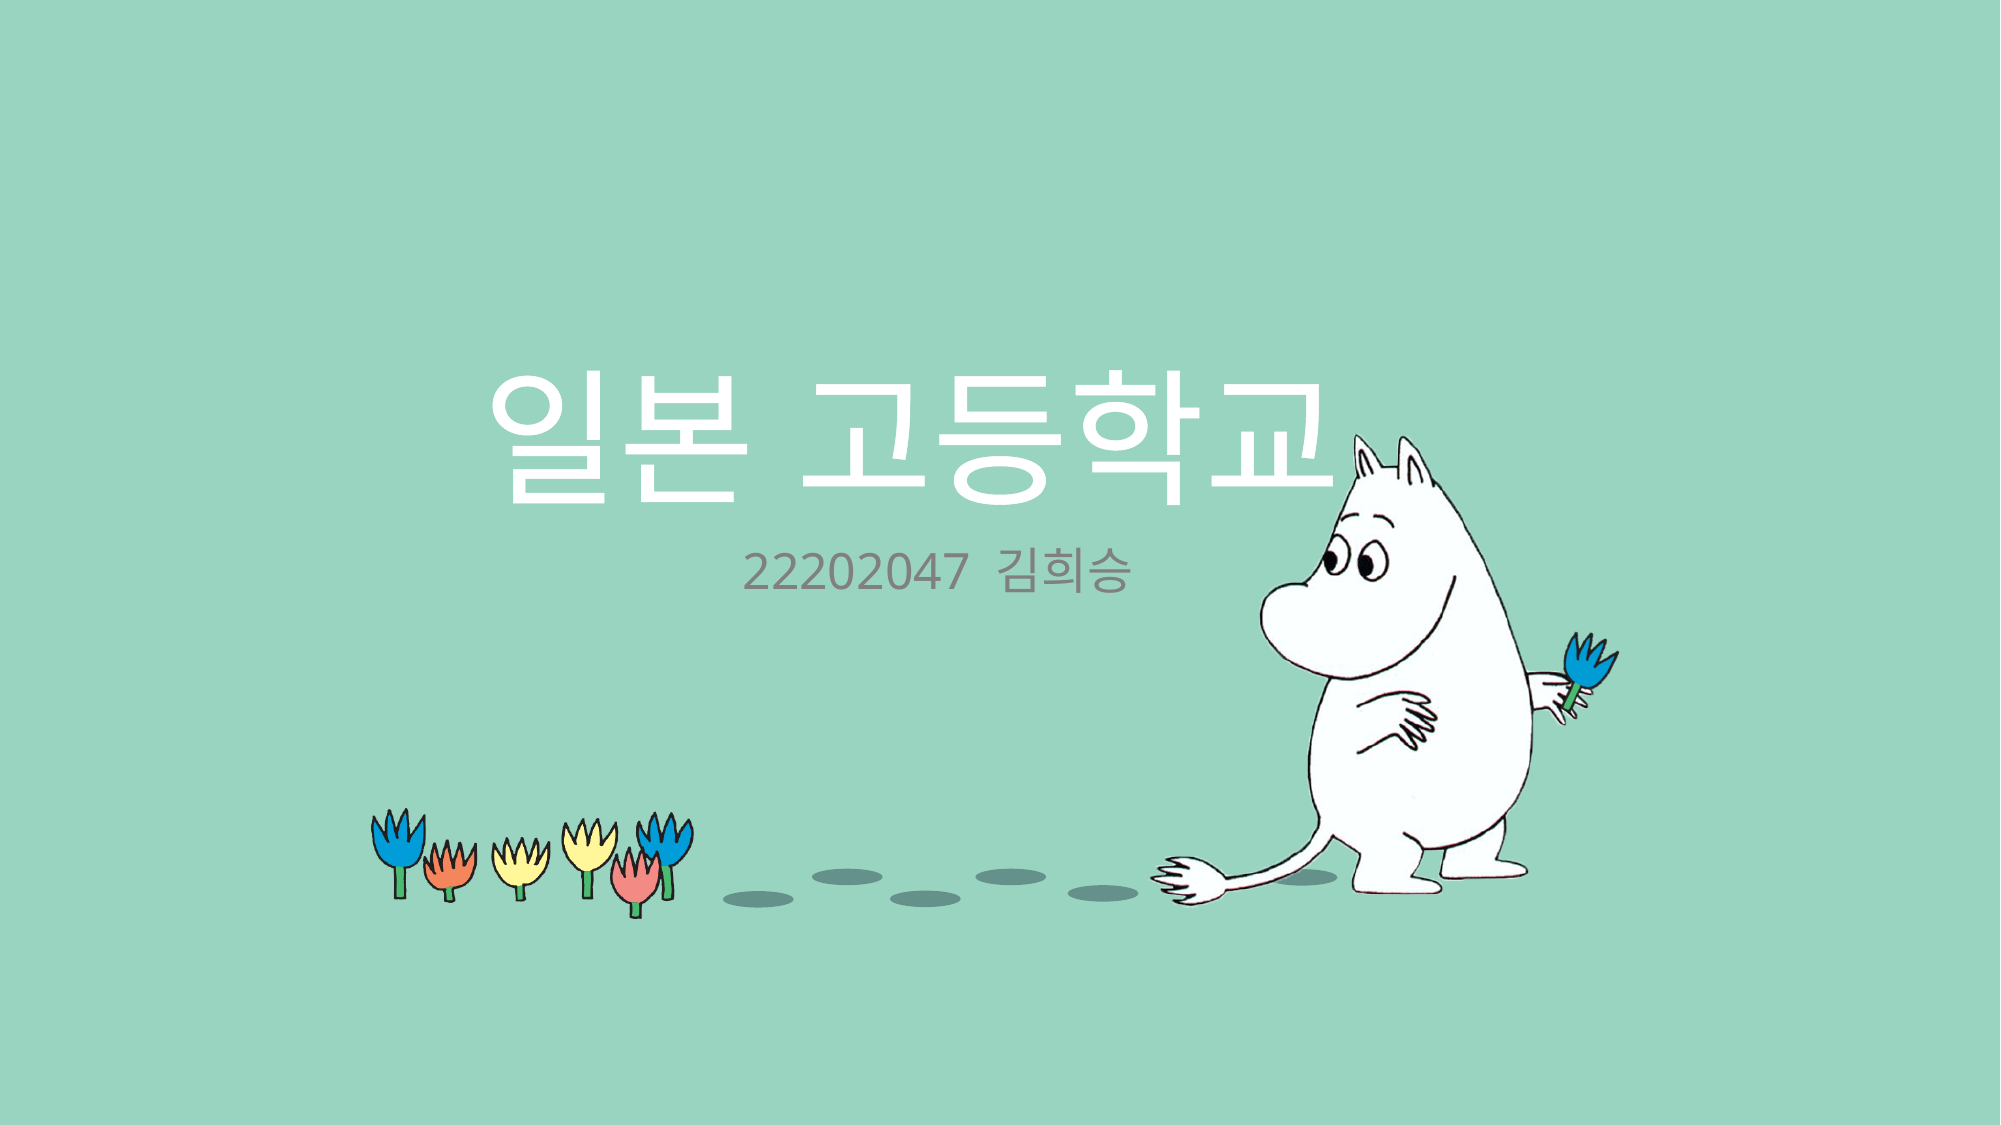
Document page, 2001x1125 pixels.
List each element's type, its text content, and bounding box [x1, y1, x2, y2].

text_box [1066, 884, 1138, 903]
text_box 일본 고등학교 [466, 337, 1358, 531]
text_box [888, 889, 962, 909]
text_box [810, 867, 884, 887]
picture [357, 759, 711, 919]
text_box [721, 890, 795, 909]
text_box [974, 867, 1048, 887]
text_box 22202047 김희승 [671, 532, 1138, 607]
picture [1138, 405, 1649, 916]
